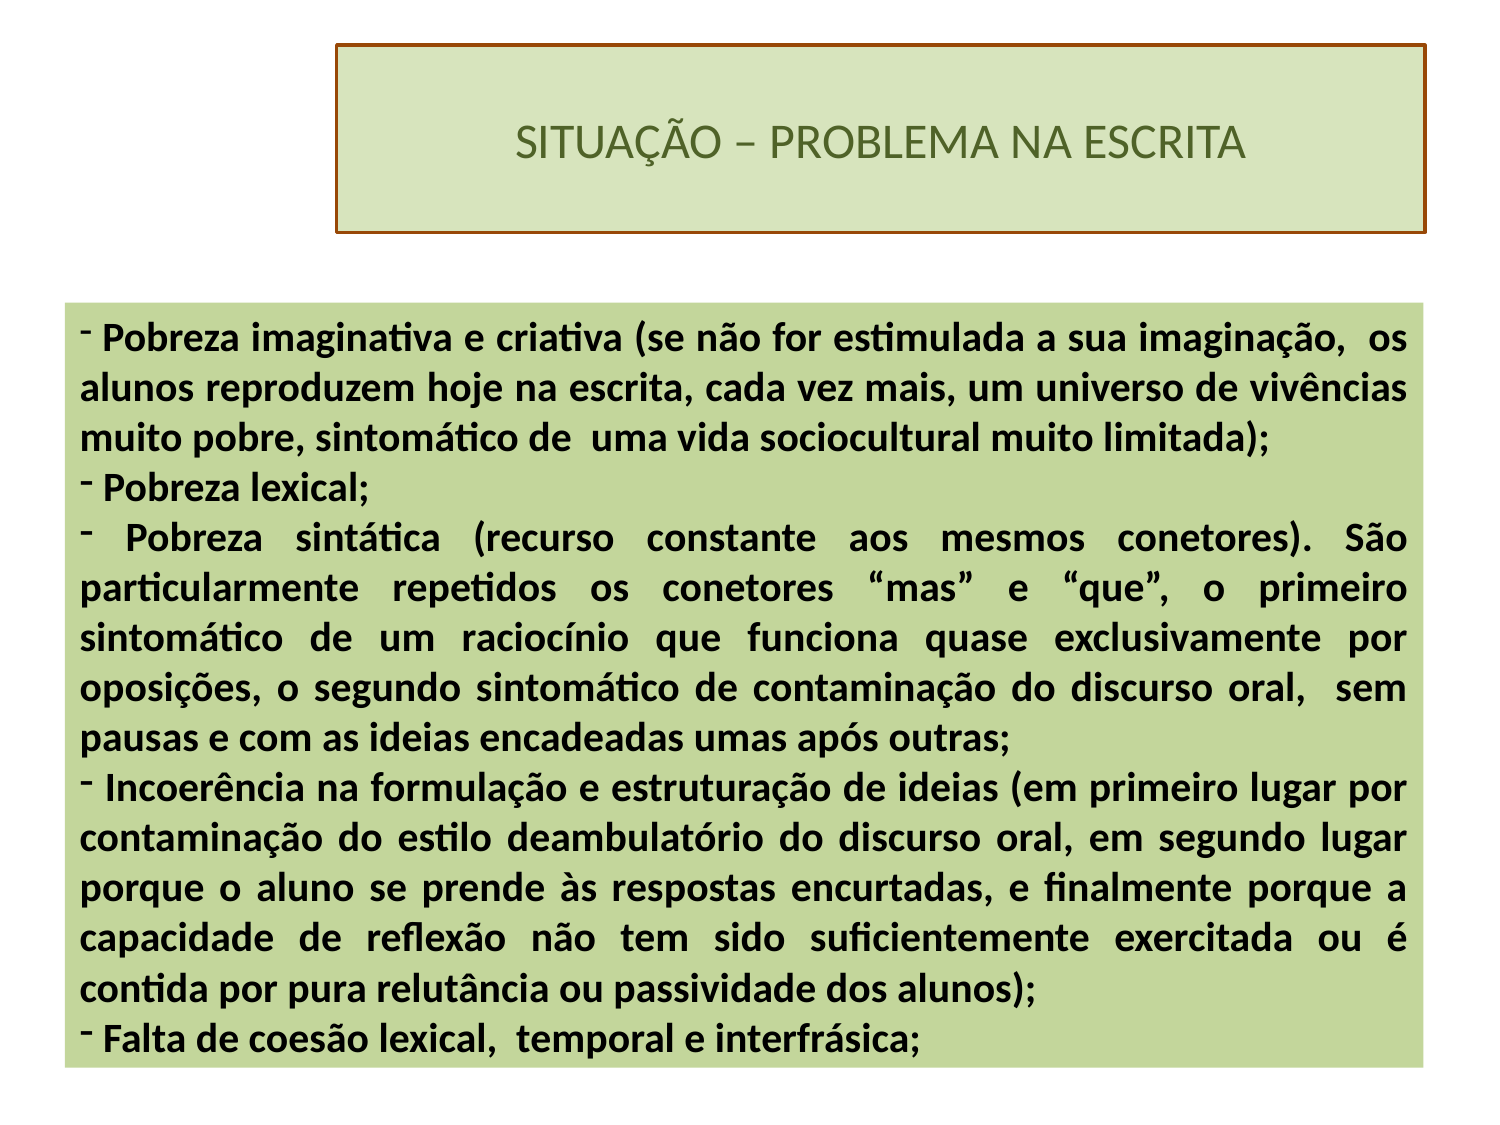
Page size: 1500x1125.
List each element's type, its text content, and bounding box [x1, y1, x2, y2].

title SITUAÇÃO – PROBLEMA NA ESCRITA [336, 45, 1425, 233]
text_box Pobreza imaginativa e criativa (se não for estimulada a sua imaginação, os alunos reproduzem hoje na escrita, cada vez mais, um universo de vivências muito pobre, sintomático de uma vida sociocultural muito limitada); Pobreza lexical; Pobreza sintática (recurso constante aos mesmos conetores). São particularmente repetidos os conetores “mas” e “que”, o primeiro sintomático de um raciocínio que funciona quase exclusivamente por oposições, o segundo sintomático de contaminação do discurso oral, sem pausas e com as ideias encadeadas umas após outras; Incoerência na formulação e estruturação de ideias (em primeiro lugar por contaminação do estilo deambulatório do discurso oral, em segundo lugar porque o aluno se prende às respostas encurtadas, e finalmente porque a capacidade de reflexão não tem sido suficientemente exercitada ou é contida por pura relutância ou passividade dos alunos); Falta de coesão lexical, temporal e interfrásica; [64, 302, 1424, 1068]
